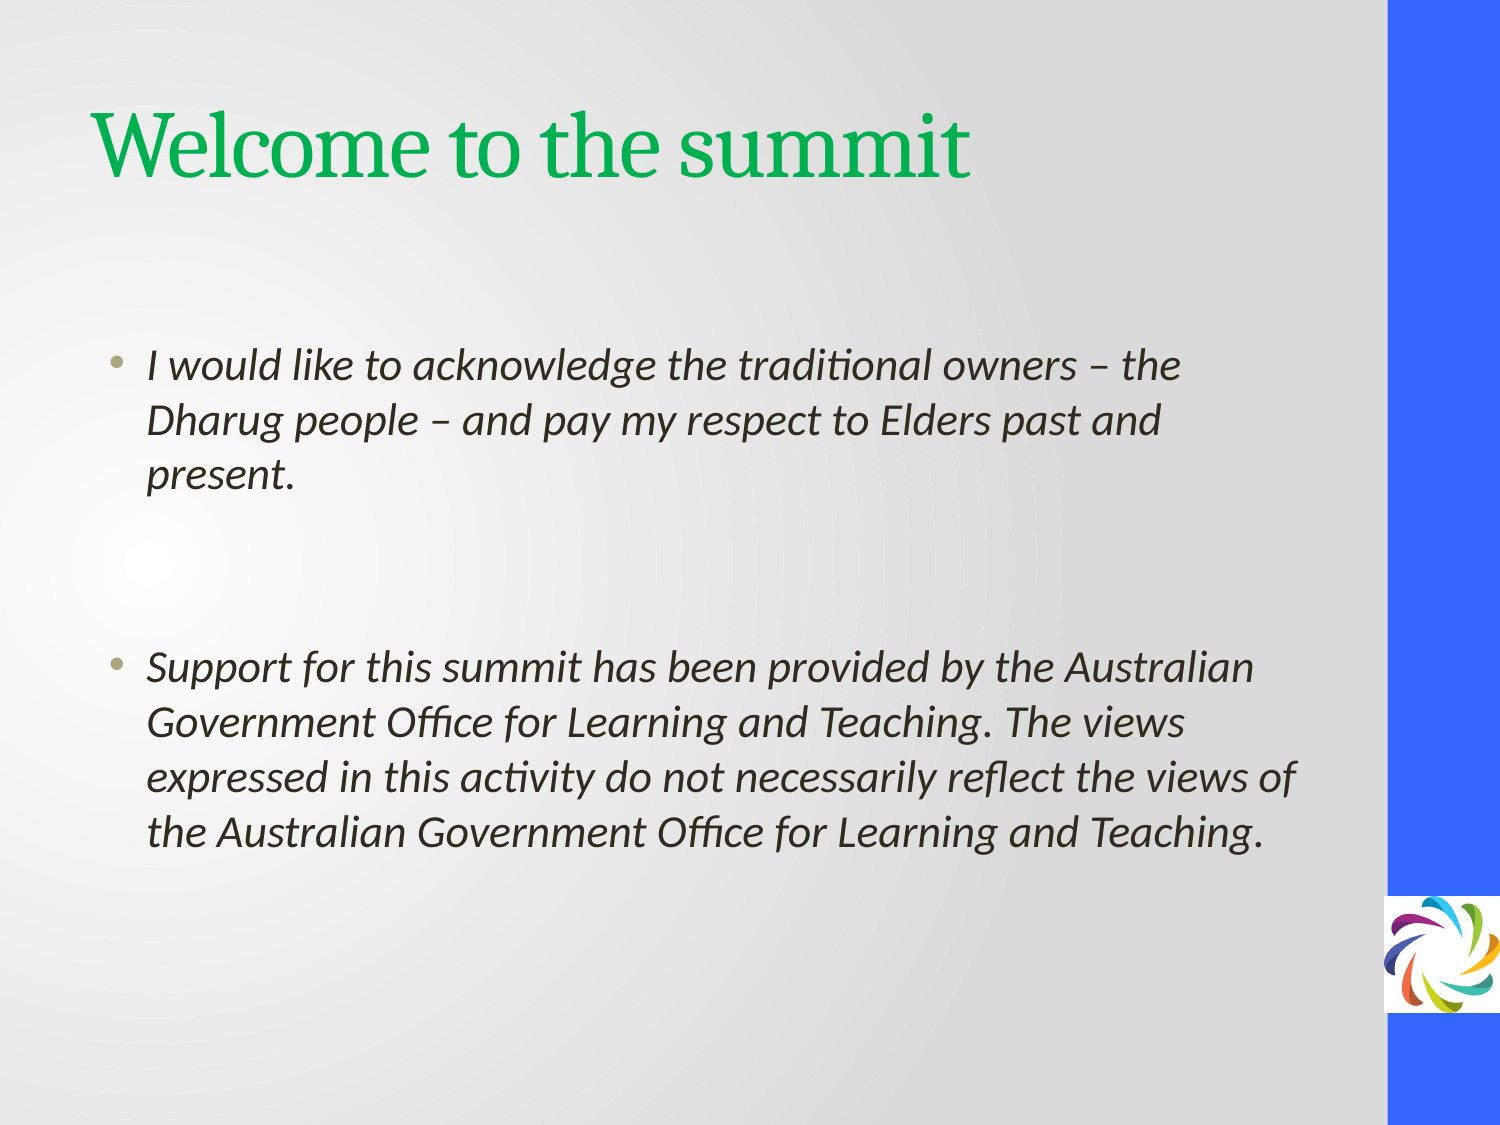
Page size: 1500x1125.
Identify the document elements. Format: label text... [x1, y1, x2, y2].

title Welcome to the summit [75, 45, 1325, 233]
list I would like to acknowledge the traditional owners – the Dharug people – and pay my respect to Elders past and present. Support for this summit has been provided by the Australian Government Office for Learning and Teaching. The views expressed in this activity do not necessarily reflect the views of the Australian Government Office for Learning and Teaching. [75, 262, 1325, 1050]
picture [1384, 896, 1500, 1013]
